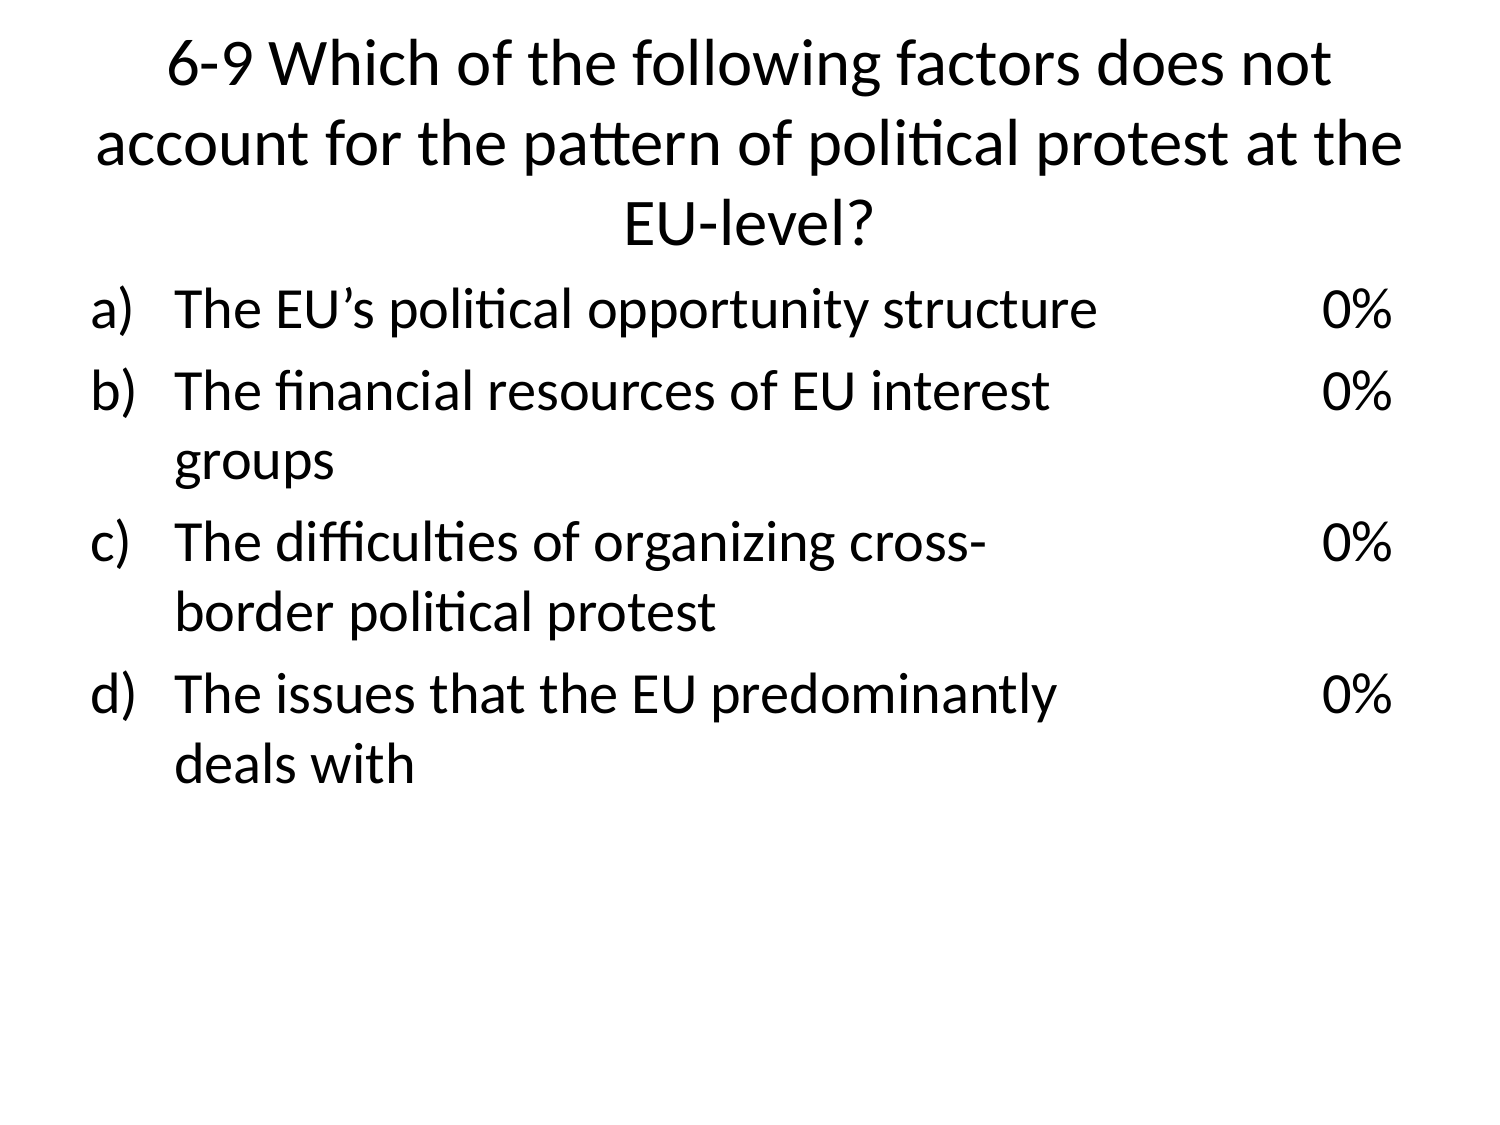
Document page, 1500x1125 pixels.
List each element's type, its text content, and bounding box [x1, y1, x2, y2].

list The EU’s political opportunity structure The financial resources of EU interest groups The difficulties of organizing cross-border political protest The issues that the EU predominantly deals with [74, 262, 1117, 886]
list 0% 0% 0% 0% [1124, 262, 1409, 1006]
title 6-9 Which of the following factors does not account for the pattern of political protest at the EU-level? [74, 11, 1426, 267]
